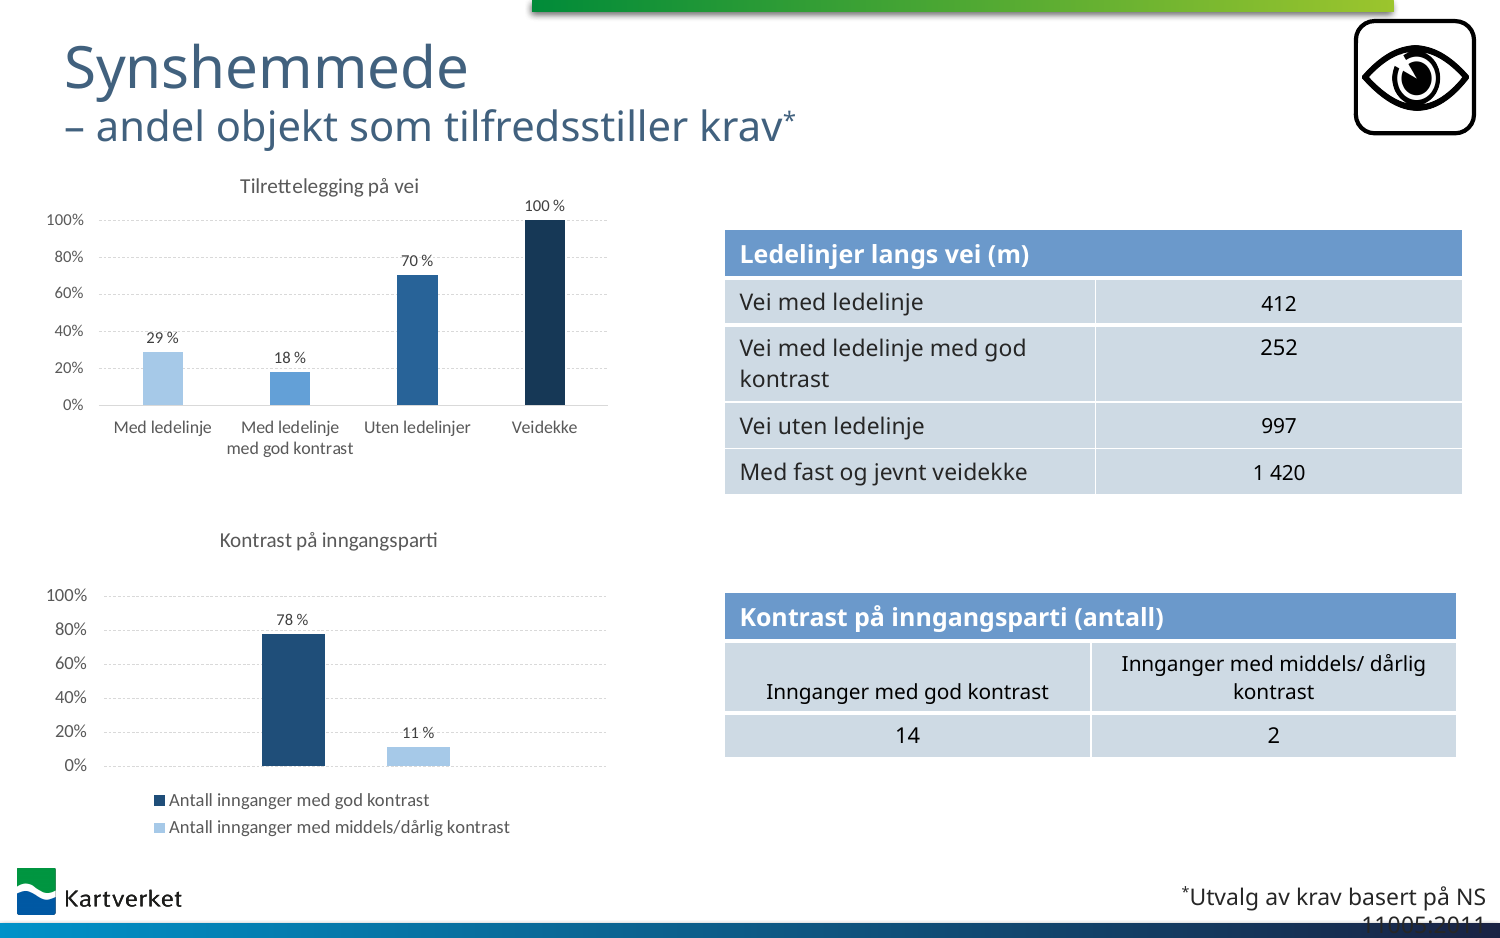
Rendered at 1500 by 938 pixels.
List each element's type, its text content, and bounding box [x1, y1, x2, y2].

table_cell Innganger med god kontrast [725, 643, 1090, 711]
table_cell Vei uten ledelinje [725, 403, 1095, 448]
table_cell 997 [1096, 403, 1462, 448]
picture [41, 166, 618, 492]
table_header Ledelinjer langs vei (m) [725, 230, 1462, 276]
table_cell Vei med ledelinje [725, 280, 1095, 323]
table_cell 1 420 [1096, 449, 1462, 494]
table_cell 14 [725, 715, 1090, 757]
table_cell Vei med ledelinje med god kontrast [725, 327, 1095, 401]
text_box *Utvalg av krav basert på NS 11005:2011 [1068, 873, 1500, 938]
picture [41, 520, 617, 846]
table_cell Innganger med middels/ dårlig kontrast [1092, 643, 1456, 711]
text_box Synshemmede – andel objekt som tilfredsstiller krav* [49, 24, 1431, 158]
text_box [1355, 20, 1475, 134]
table_cell 2 [1092, 715, 1456, 757]
table_cell Med fast og jevnt veidekke [725, 449, 1095, 494]
table_cell 252 [1096, 327, 1462, 401]
table_header Kontrast på inngangsparti (antall) [725, 593, 1456, 639]
table_cell 412 [1096, 280, 1462, 323]
